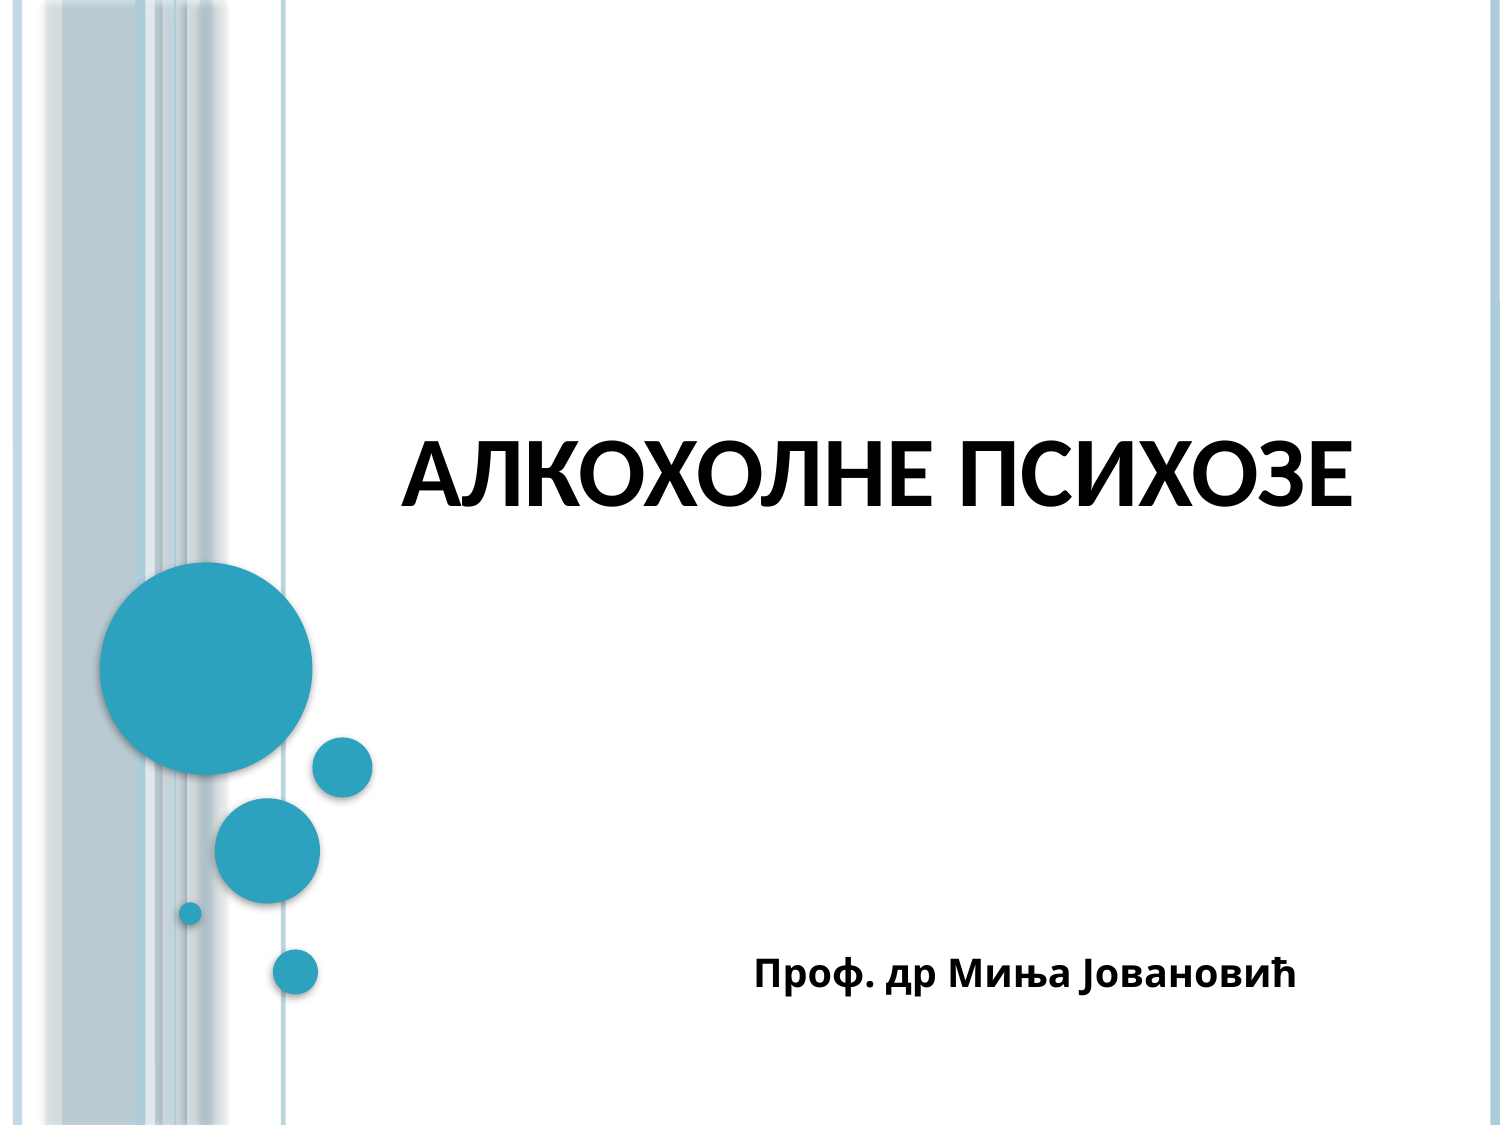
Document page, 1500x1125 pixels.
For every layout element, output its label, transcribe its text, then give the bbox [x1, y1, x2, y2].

title АЛКОХОЛНЕ ПСИХОЗЕ [386, 222, 1400, 534]
subtitle Проф. др Миња Јовановић [738, 820, 1400, 1046]
